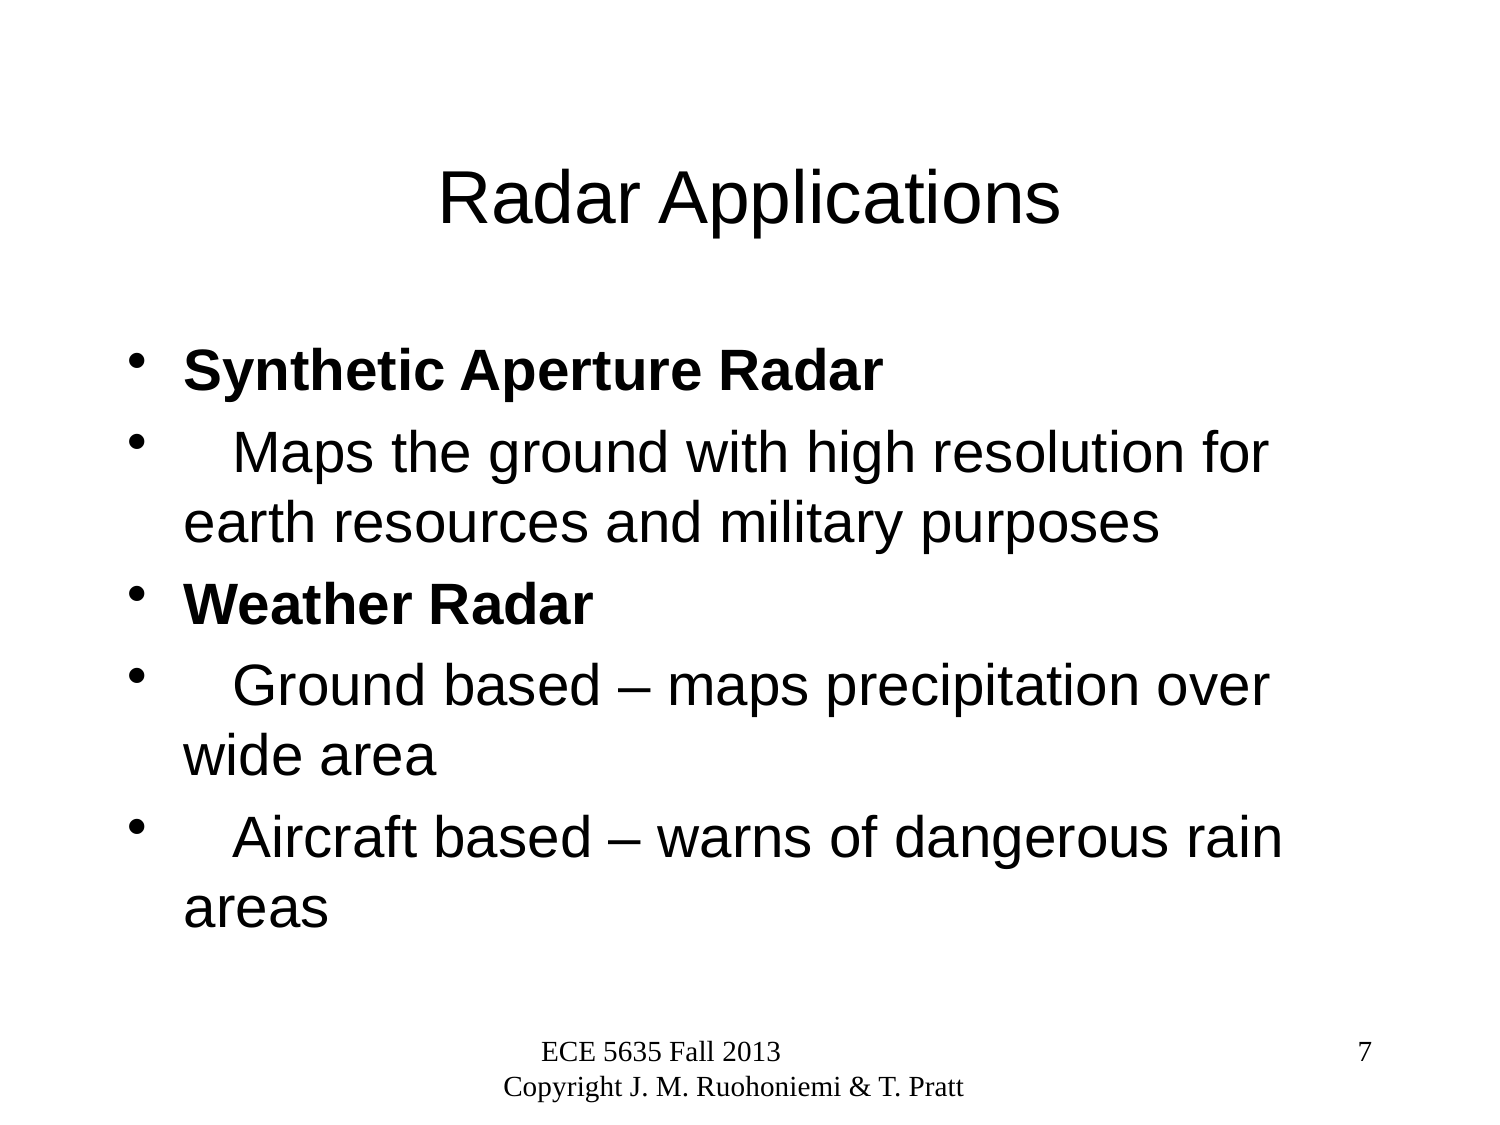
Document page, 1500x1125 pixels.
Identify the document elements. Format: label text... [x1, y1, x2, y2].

list Synthetic Aperture Radar Maps the ground with high resolution for earth resources and military purposes Weather Radar Ground based – maps precipitation over wide area Aircraft based – warns of dangerous rain areas [112, 324, 1388, 1001]
footer ECE 5635 Fall 2013 Copyright J. M. Ruohoniemi & T. Pratt [487, 1024, 988, 1101]
title Radar Applications [112, 99, 1388, 288]
slide_number 7 [1074, 1024, 1388, 1101]
